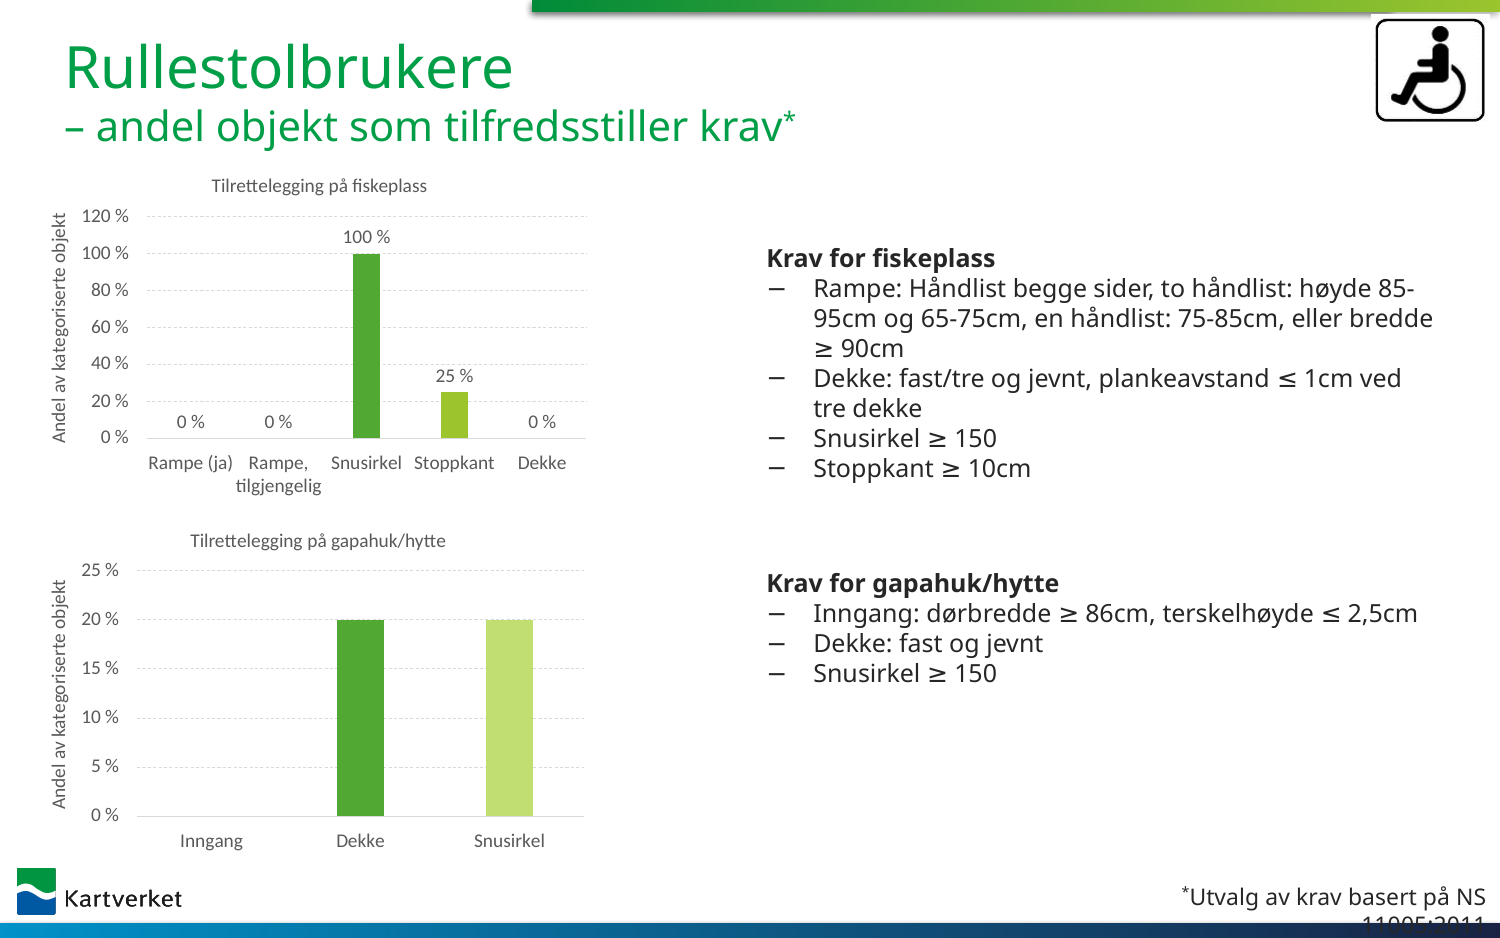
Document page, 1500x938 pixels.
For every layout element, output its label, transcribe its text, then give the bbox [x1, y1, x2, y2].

text_box Rullestolbrukere – andel objekt som tilfredsstiller krav* [49, 29, 1431, 158]
text_box *Utvalg av krav basert på NS 11005:2011 [1068, 873, 1500, 938]
picture [41, 520, 596, 859]
text_box Krav for gapahuk/hytte Inngang: dørbredde ≥ 86cm, terskelhøyde ≤ 2,5cm Dekke: fast og jevnt Snusirkel ≥ 150 [751, 560, 1452, 695]
text_box Krav for fiskeplass Rampe: Håndlist begge sider, to håndlist: høyde 85-95cm og 65-75cm, en håndlist: 75-85cm, eller bredde ≥ 90cm Dekke: fast/tre og jevnt, plankeavstand ≤ 1cm ved tre dekke Snusirkel ≥ 150 Stoppkant ≥ 10cm [751, 235, 1452, 490]
picture [41, 166, 598, 505]
picture [1371, 13, 1491, 127]
